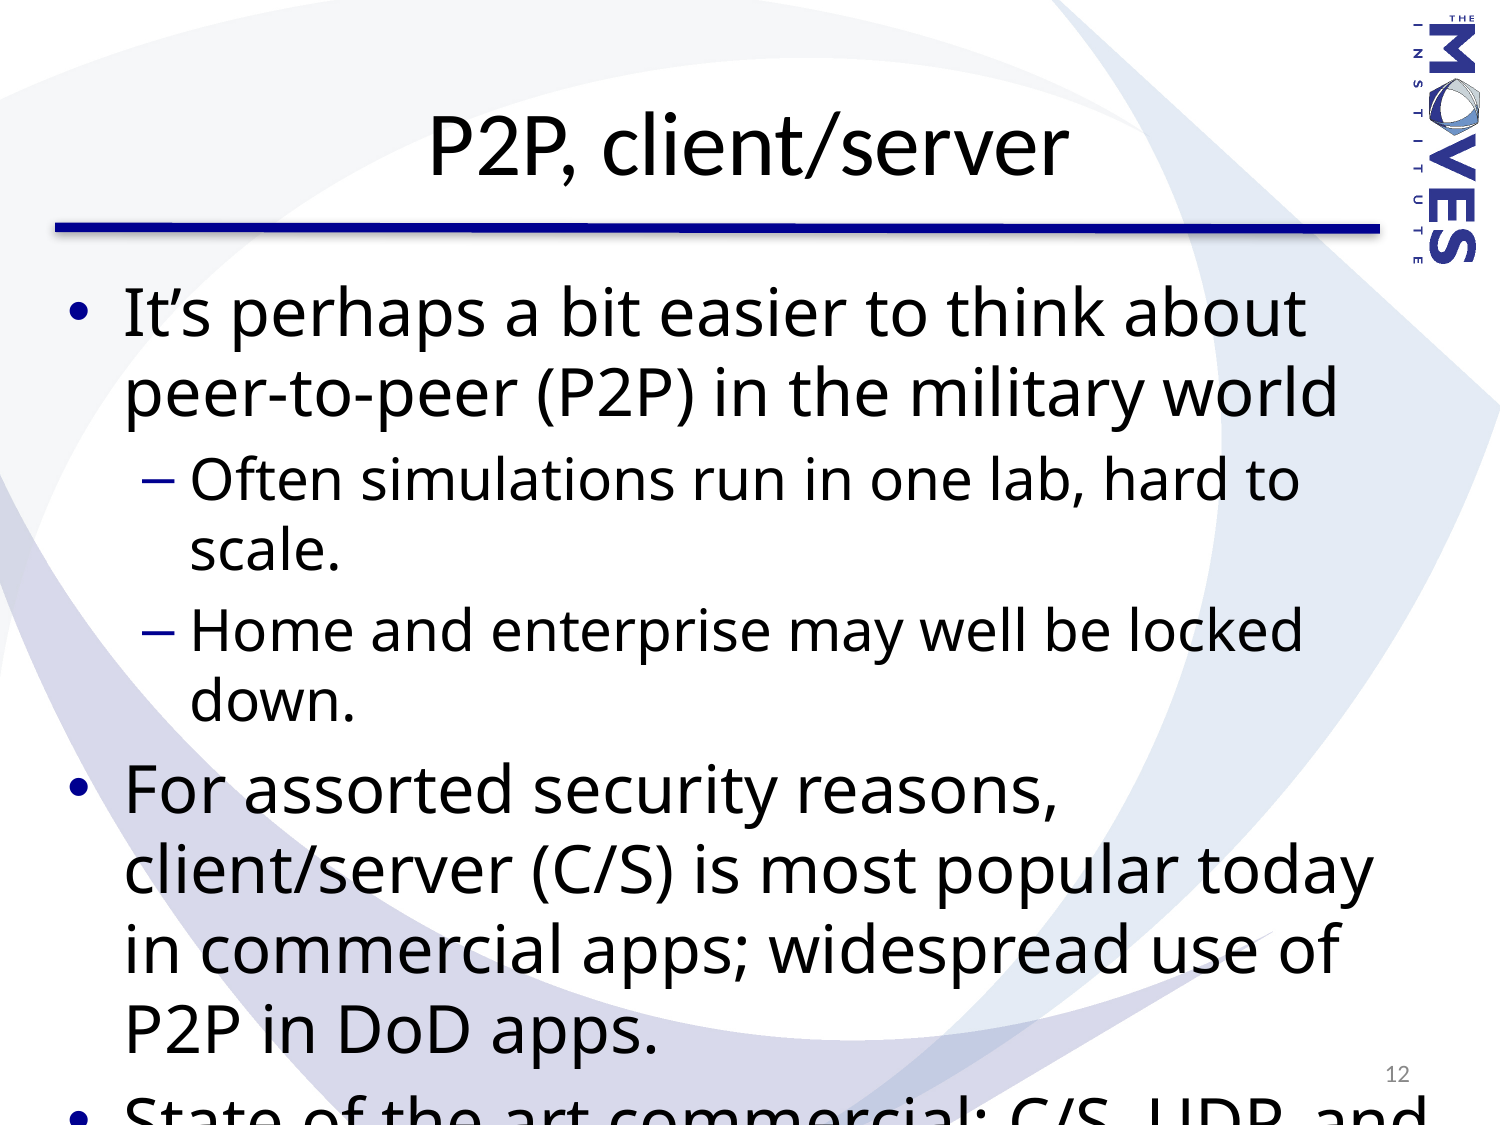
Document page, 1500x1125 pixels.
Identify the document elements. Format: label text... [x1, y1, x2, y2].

picture [0, 0, 1500, 1125]
title P2P, client/server [75, 45, 1425, 233]
slide_number 12 [1074, 1042, 1425, 1103]
list It’s perhaps a bit easier to think about peer-to-peer (P2P) in the military world Often simulations run in one lab, hard to scale. Home and enterprise may well be locked down. For assorted security reasons, client/server (C/S) is most popular today in commercial apps; widespread use of P2P in DoD apps. State of the art commercial: C/S, UDP, and TCP for content distribution and registration. [52, 262, 1454, 1005]
